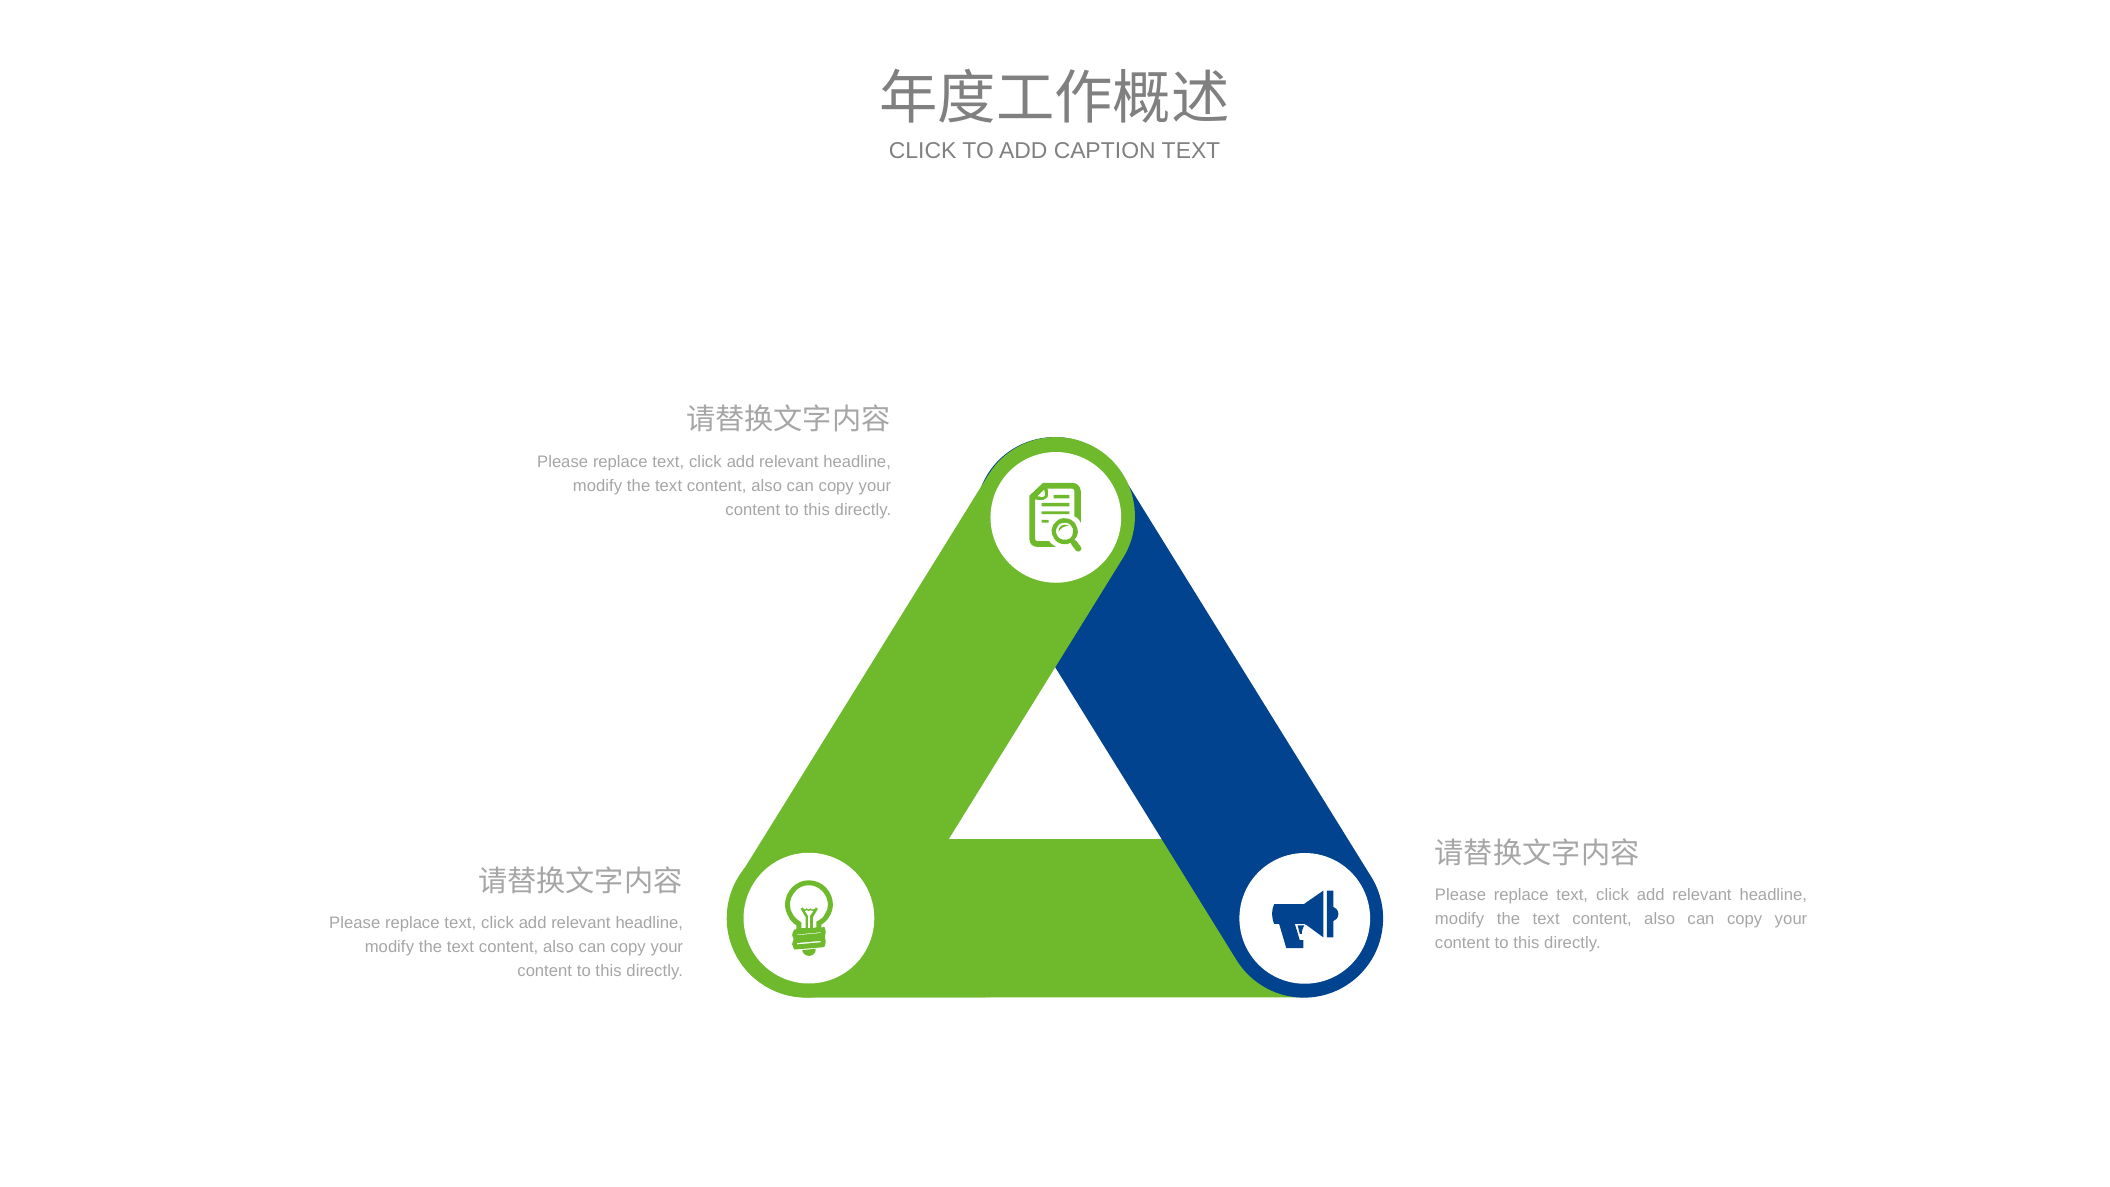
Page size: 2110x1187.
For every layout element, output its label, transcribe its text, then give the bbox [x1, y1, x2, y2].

text_box CLICK TO ADD CAPTION TEXT [865, 135, 1245, 163]
text_box 年度工作概述 [865, 60, 1245, 131]
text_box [518, 386, 907, 525]
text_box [1420, 819, 1823, 959]
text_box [726, 401, 1383, 1034]
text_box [310, 847, 699, 986]
